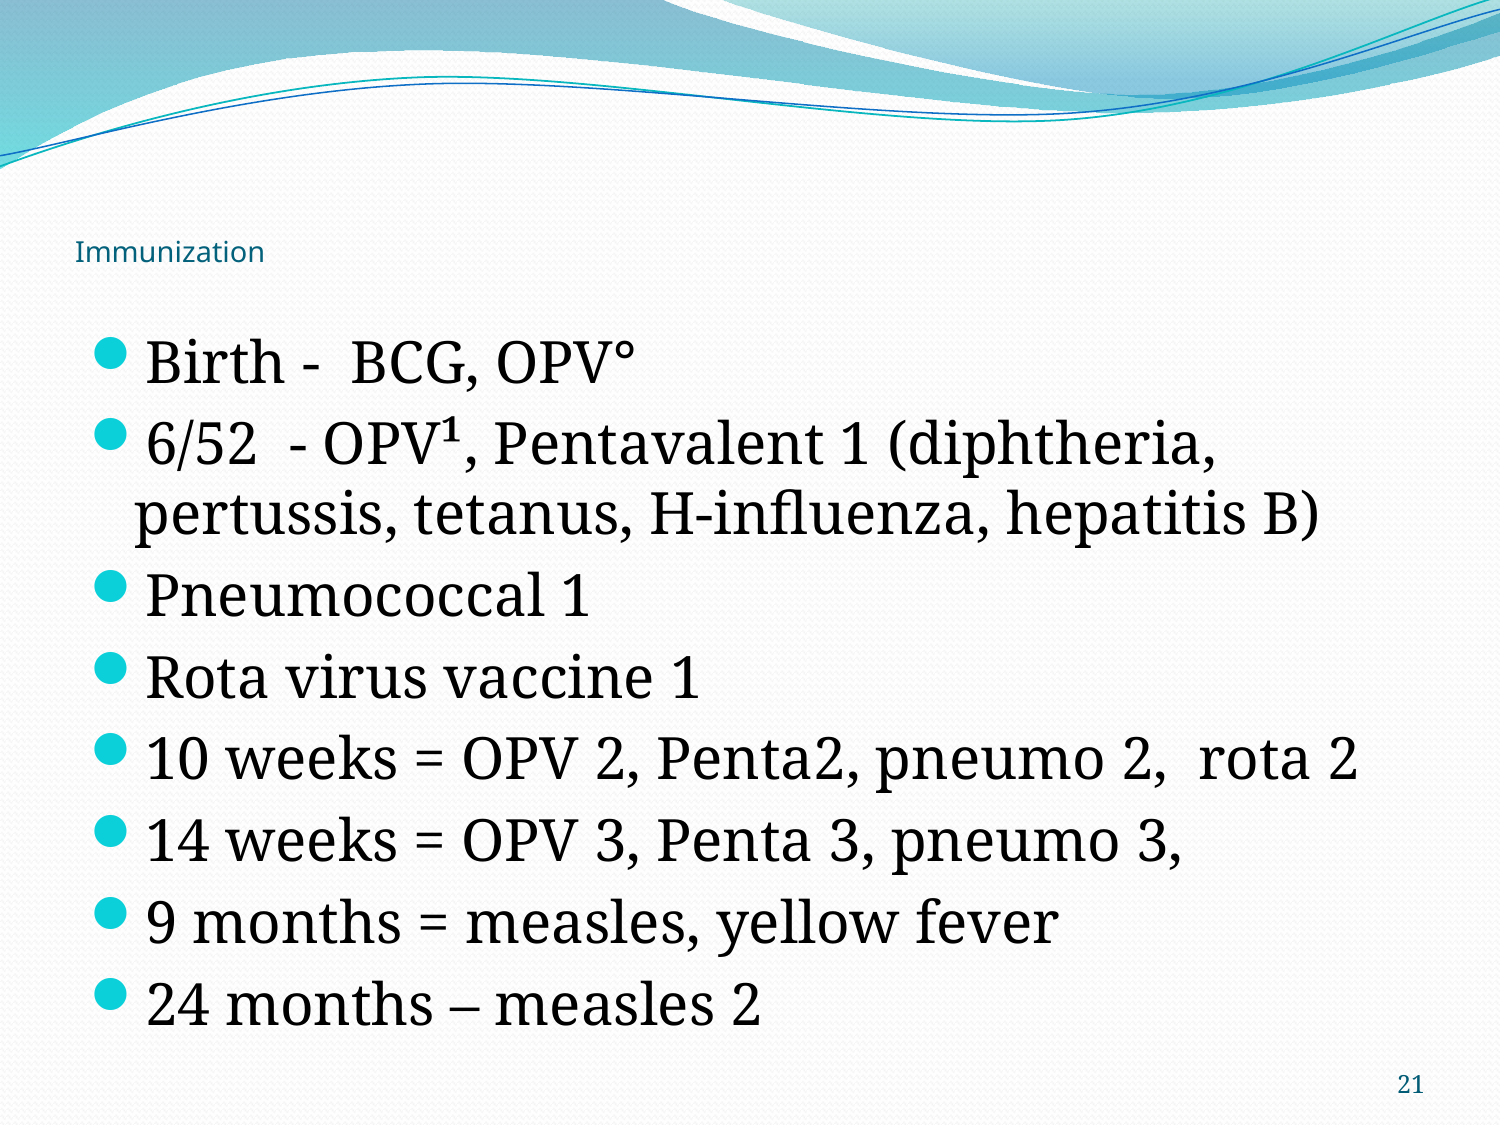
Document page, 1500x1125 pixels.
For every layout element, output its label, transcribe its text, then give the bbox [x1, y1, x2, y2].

title Immunization [75, 115, 1425, 303]
list Birth - BCG, OPV° 6/52 - OPV¹, Pentavalent 1 (diphtheria, pertussis, tetanus, H-influenza, hepatitis B) Pneumococcal 1 Rota virus vaccine 1 10 weeks = OPV 2, Penta2, pneumo 2, rota 2 14 weeks = OPV 3, Penta 3, pneumo 3, 9 months = measles, yellow fever 24 months – measles 2 [75, 317, 1425, 1038]
slide_number 21 [1299, 1042, 1425, 1103]
